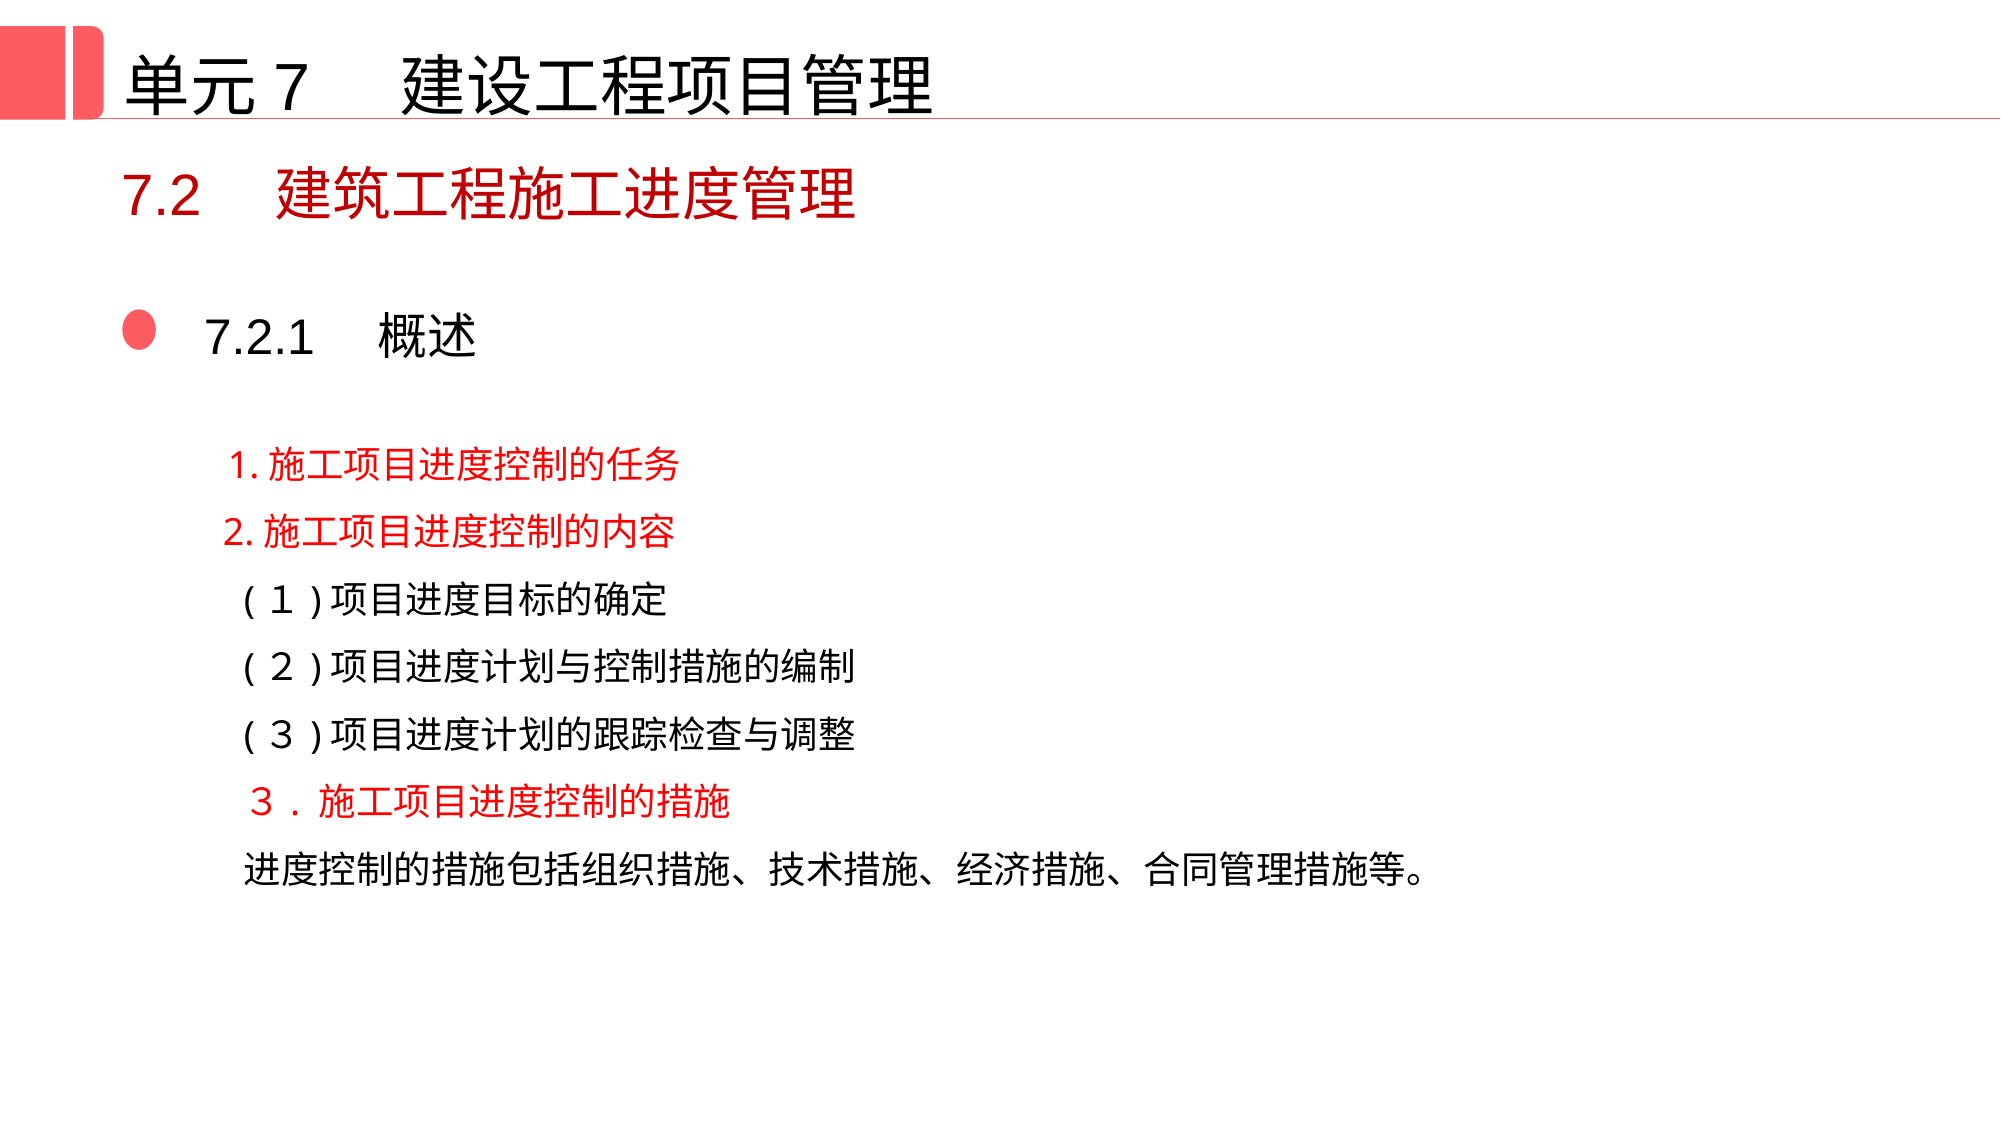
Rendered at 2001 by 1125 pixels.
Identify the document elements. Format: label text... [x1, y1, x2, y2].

text_box 1.施工项目进度控制的任务 2.施工项目进度控制的内容 (１)项目进度目标的确定 (２)项目进度计划与控制措施的编制 (３)项目进度计划的跟踪检查与调整 ３. 施工项目进度控制的措施 进度控制的措施包括组织措施、技术措施、经济措施、合同管理措施等。 [154, 410, 1755, 966]
text_box 7.2 建筑工程施工进度管理 [106, 149, 872, 235]
text_box [122, 309, 156, 350]
list 单元7 建设工程项目管理 [108, 12, 1891, 248]
text_box 7.2.1 概述 [189, 297, 1177, 372]
